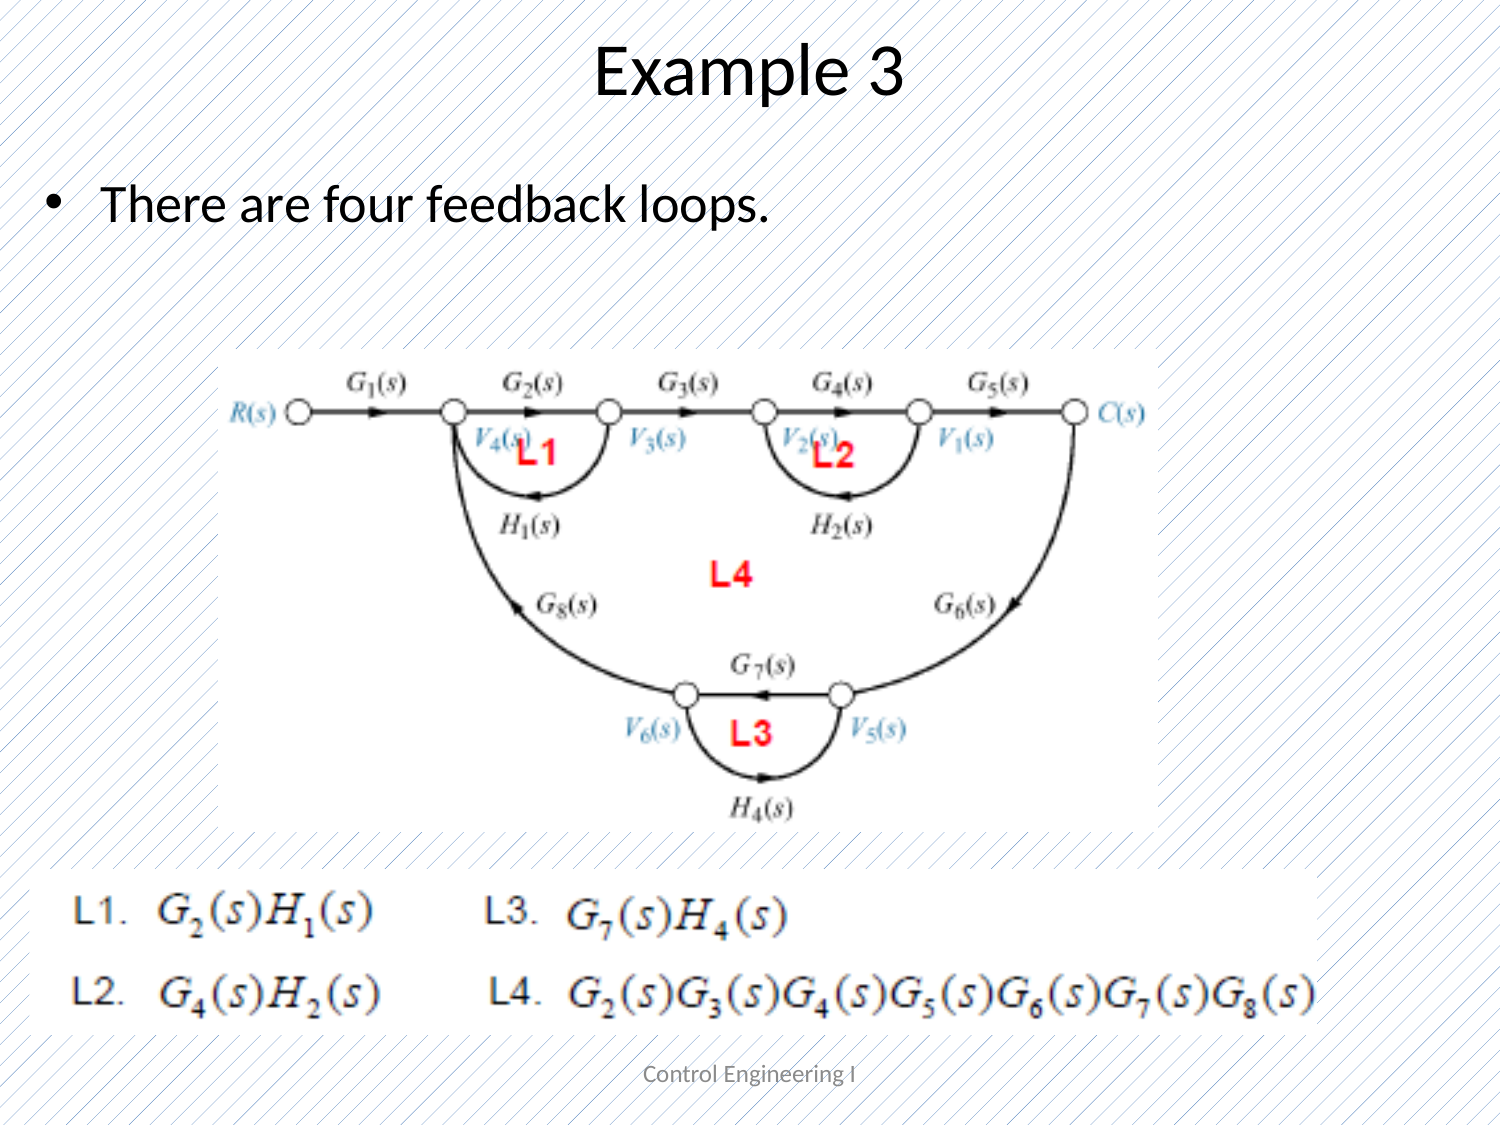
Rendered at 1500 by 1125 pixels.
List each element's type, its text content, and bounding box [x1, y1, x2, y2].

list There are four feedback loops. [29, 160, 1436, 904]
picture [218, 349, 1158, 832]
picture [29, 869, 1318, 1036]
title Example 3 [75, 7, 1425, 124]
footer Control Engineering I [512, 1043, 988, 1103]
